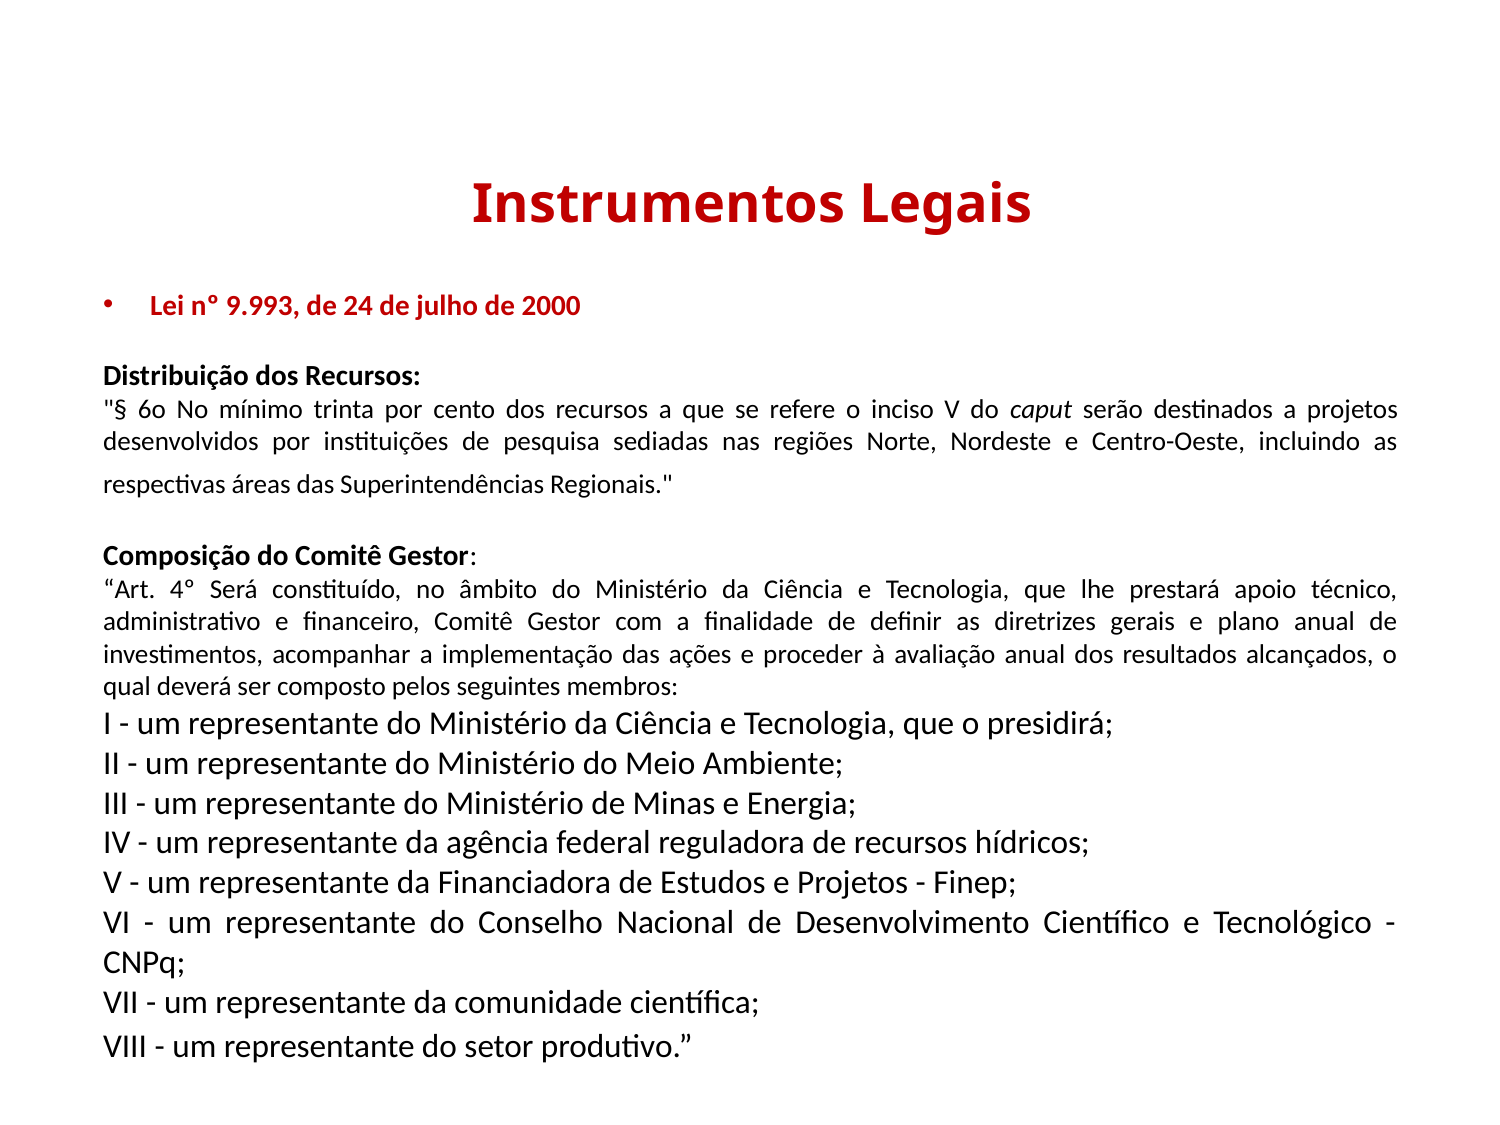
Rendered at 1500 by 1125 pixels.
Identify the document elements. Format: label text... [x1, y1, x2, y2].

text_box Instrumentos Legais [230, 160, 1275, 256]
text_box Lei nº 9.993, de 24 de julho de 2000 Distribuição dos Recursos: "§ 6o No mínimo trinta por cento dos recursos a que se refere o inciso V do caput serão destinados a projetos desenvolvidos por instituições de pesquisa sediadas nas regiões Norte, Nordeste e Centro-Oeste, incluindo as respectivas áreas das Superintendências Regionais." Composição do Comitê Gestor: “Art. 4º Será constituído, no âmbito do Ministério da Ciência e Tecnologia, que lhe prestará apoio técnico, administrativo e financeiro, Comitê Gestor com a finalidade de definir as diretrizes gerais e plano anual de investimentos, acompanhar a implementação das ações e proceder à avaliação anual dos resultados alcançados, o qual deverá ser composto pelos seguintes membros: I - um representante do Ministério da Ciência e Tecnologia, que o presidirá; II - um representante do Ministério do Meio Ambiente; III - um representante do Ministério de Minas e Energia; IV - um representante da agência federal reguladora de recursos hídricos; V - um representante da Financiadora de Estudos e Projetos - Finep; VI - um representante do Conselho Nacional de Desenvolvimento Científico e Tecnológico - CNPq; VII - um representante da comunidade científica; VIII - um representante do setor produtivo.” [88, 278, 1413, 1118]
